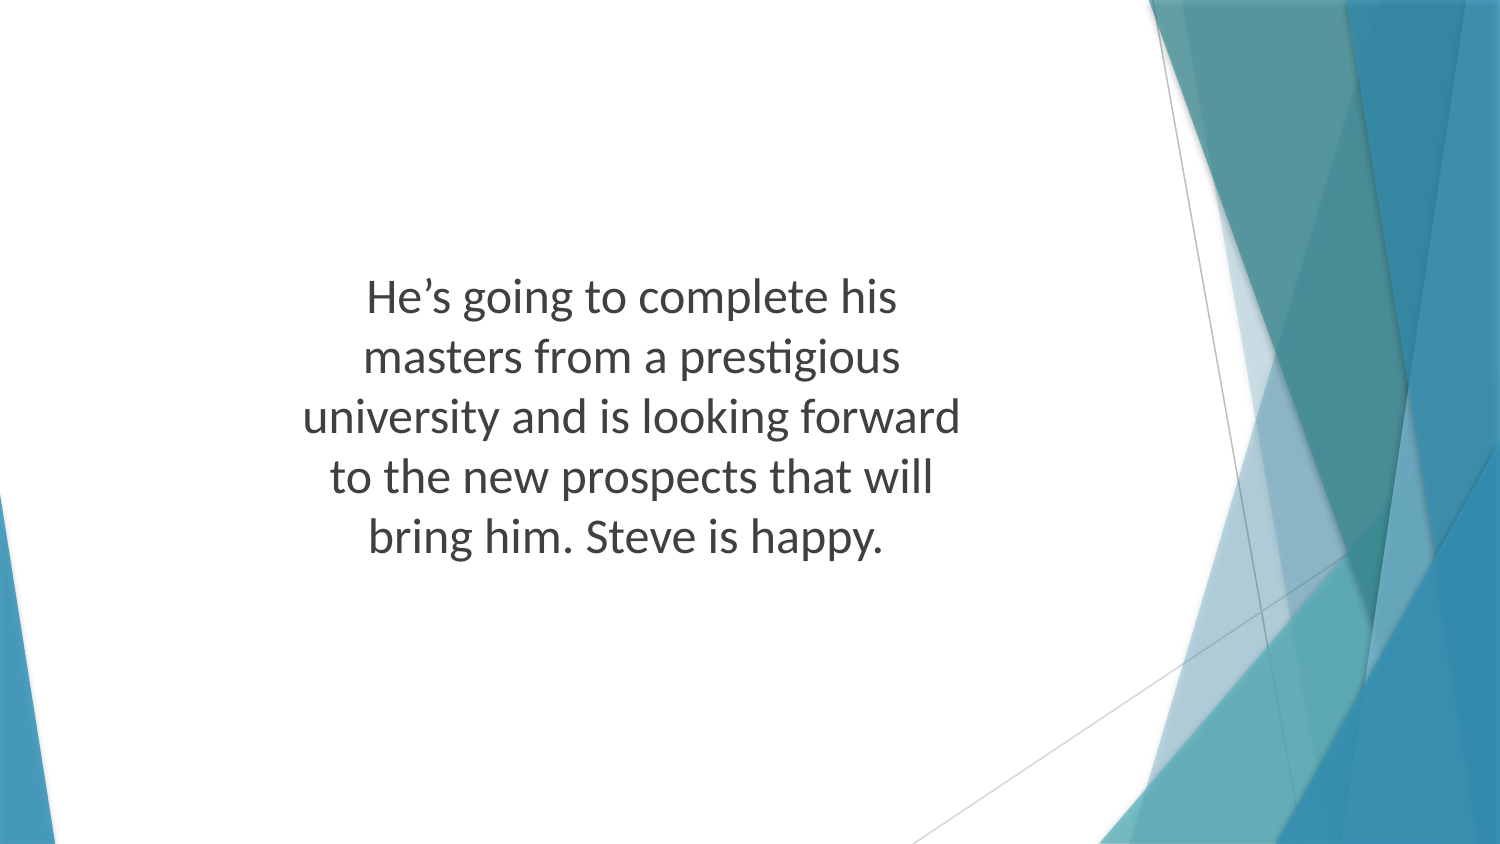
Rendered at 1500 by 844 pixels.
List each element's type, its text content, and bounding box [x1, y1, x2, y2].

list He’s going to complete his masters from a prestigious university and is looking forward to the new prospects that will bring him. Steve is happy. [265, 256, 998, 611]
